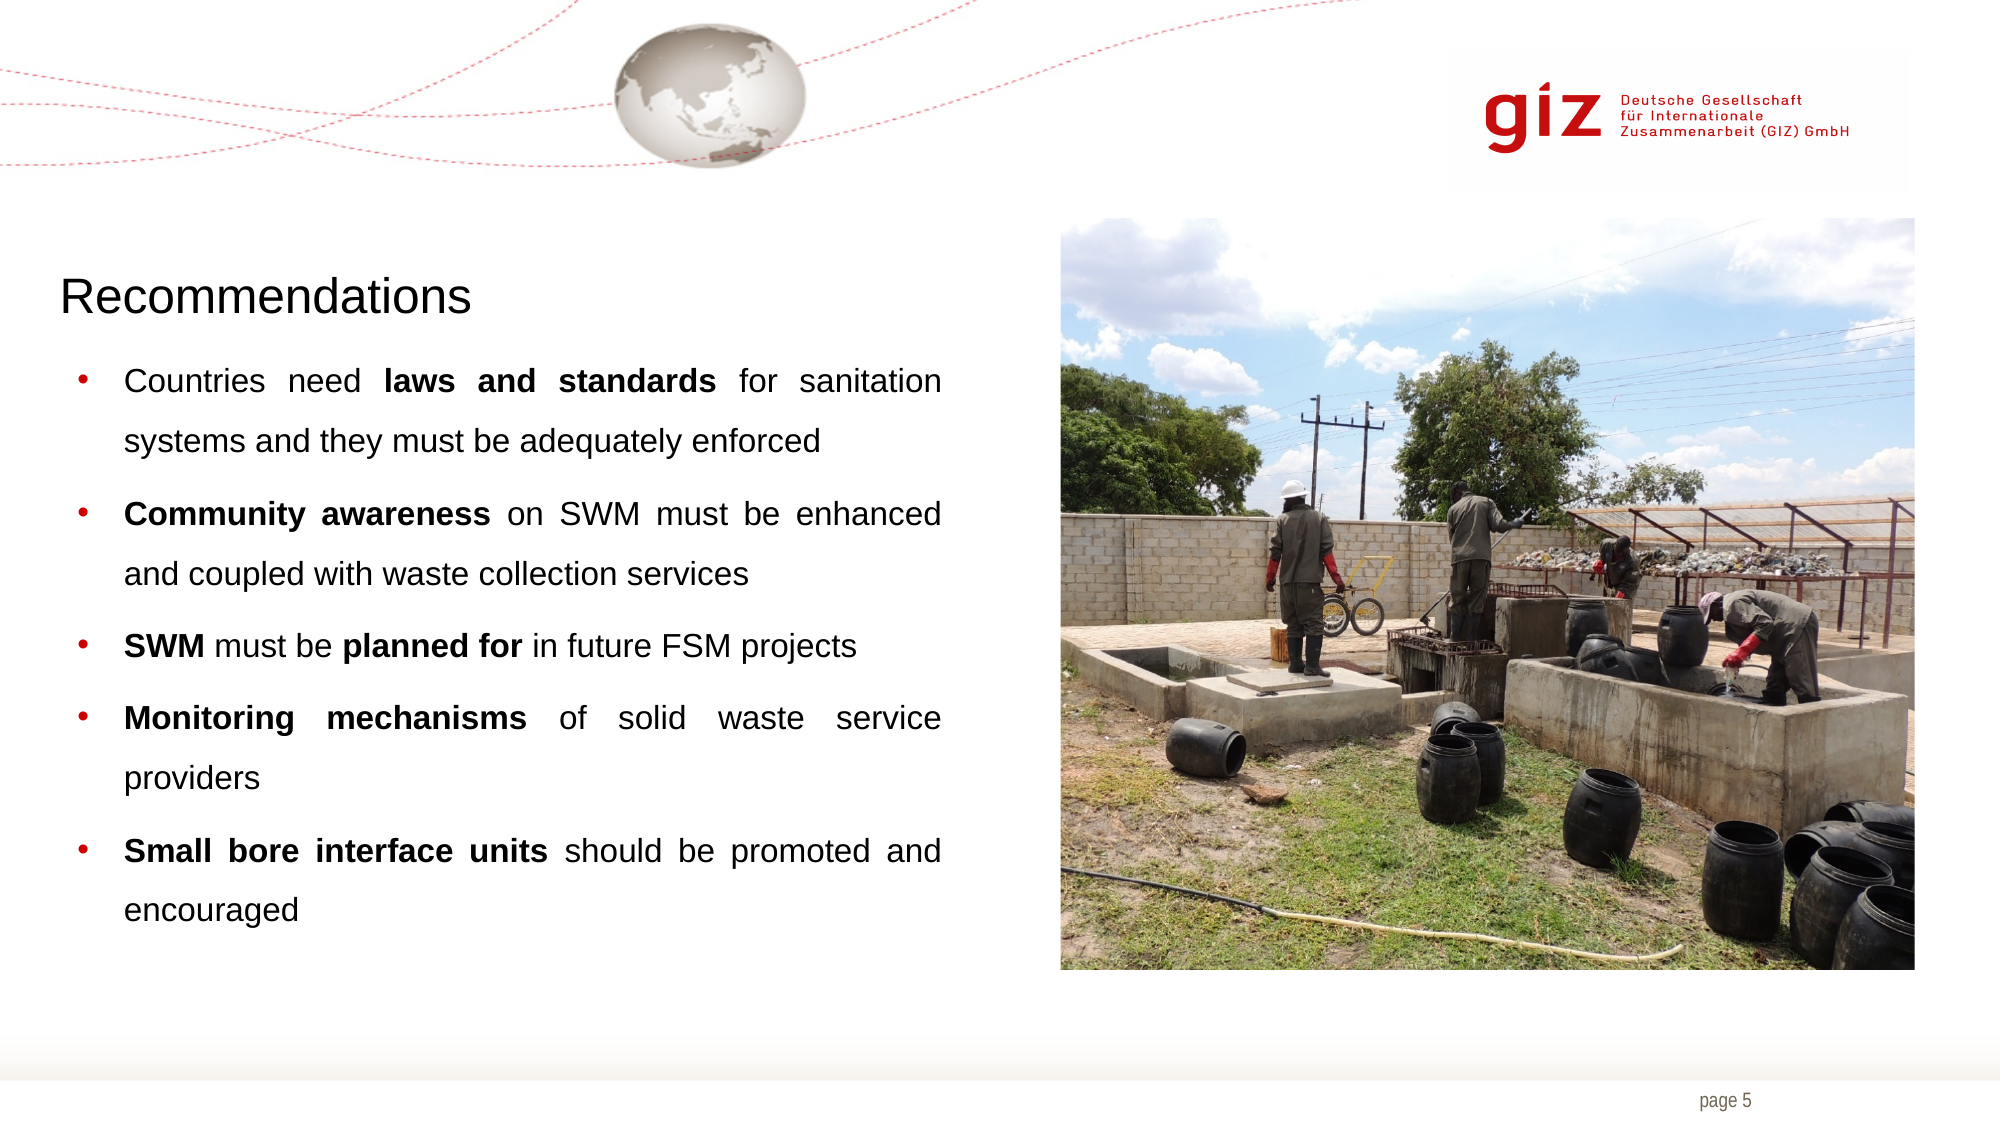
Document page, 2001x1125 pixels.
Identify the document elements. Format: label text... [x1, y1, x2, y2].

title Recommendations [44, 247, 673, 333]
picture [0, 218, 2000, 1081]
text_box Countries need laws and standards for sanitation systems and they must be adequately enforced Community awareness on SWM must be enhanced and coupled with waste collection services SWM must be planned for in future FSM projects Monitoring mechanisms of solid waste service providers Small bore interface units should be promoted and encouraged [62, 332, 958, 972]
picture [0, 0, 1414, 192]
picture [1447, 49, 1909, 194]
